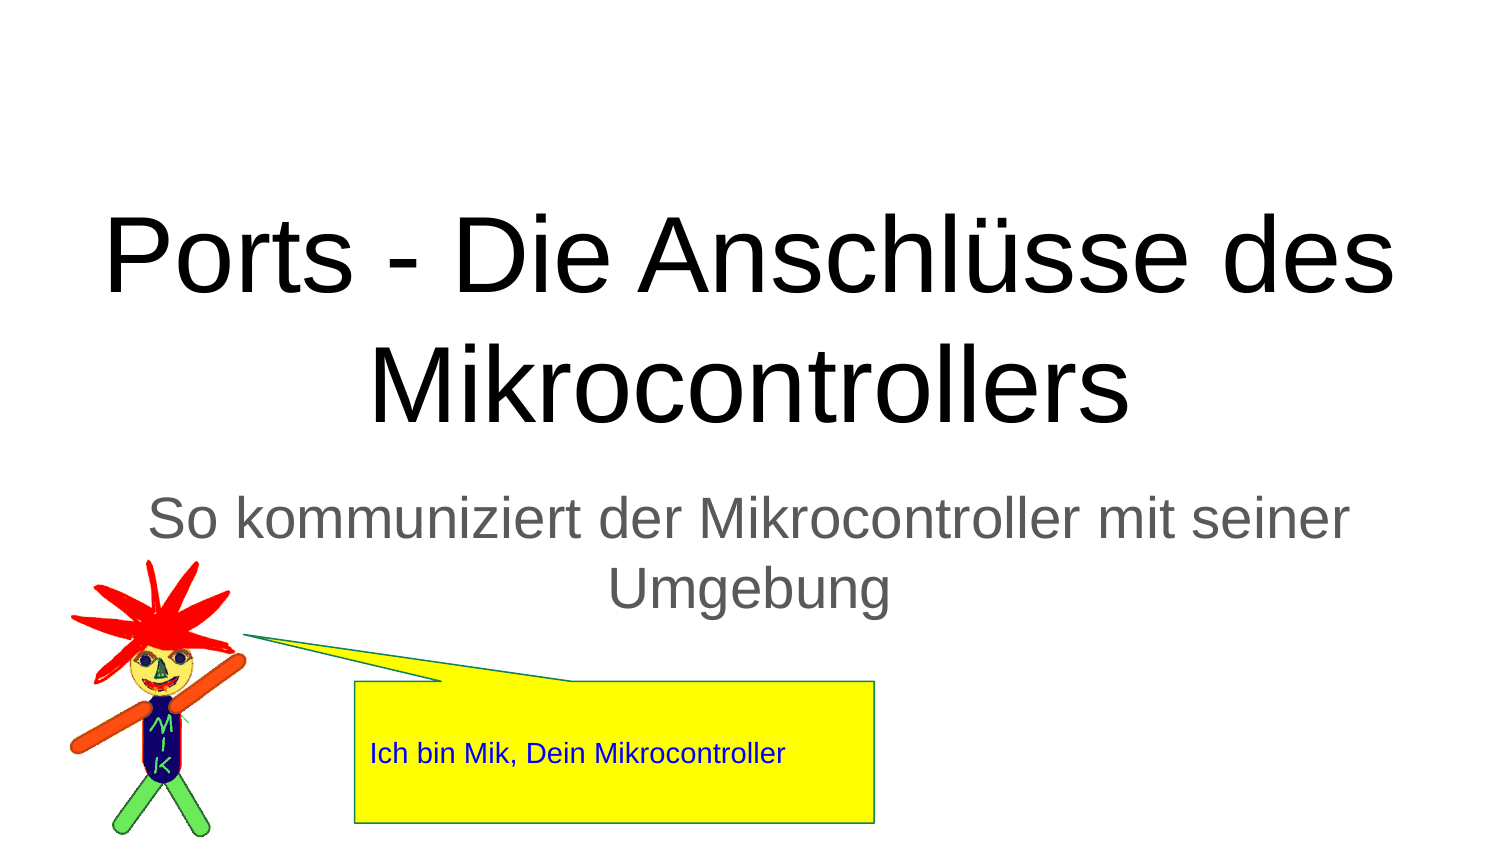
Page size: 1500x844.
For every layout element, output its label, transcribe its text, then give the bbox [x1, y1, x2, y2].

subtitle So kommuniziert der Mikrocontroller mit seiner Umgebung [51, 464, 1449, 709]
picture [50, 552, 258, 844]
text_box Ich bin Mik, Dein Mikrocontroller [261, 636, 875, 824]
title Ports - Die Anschlüsse des Mikrocontrollers [51, 122, 1449, 459]
